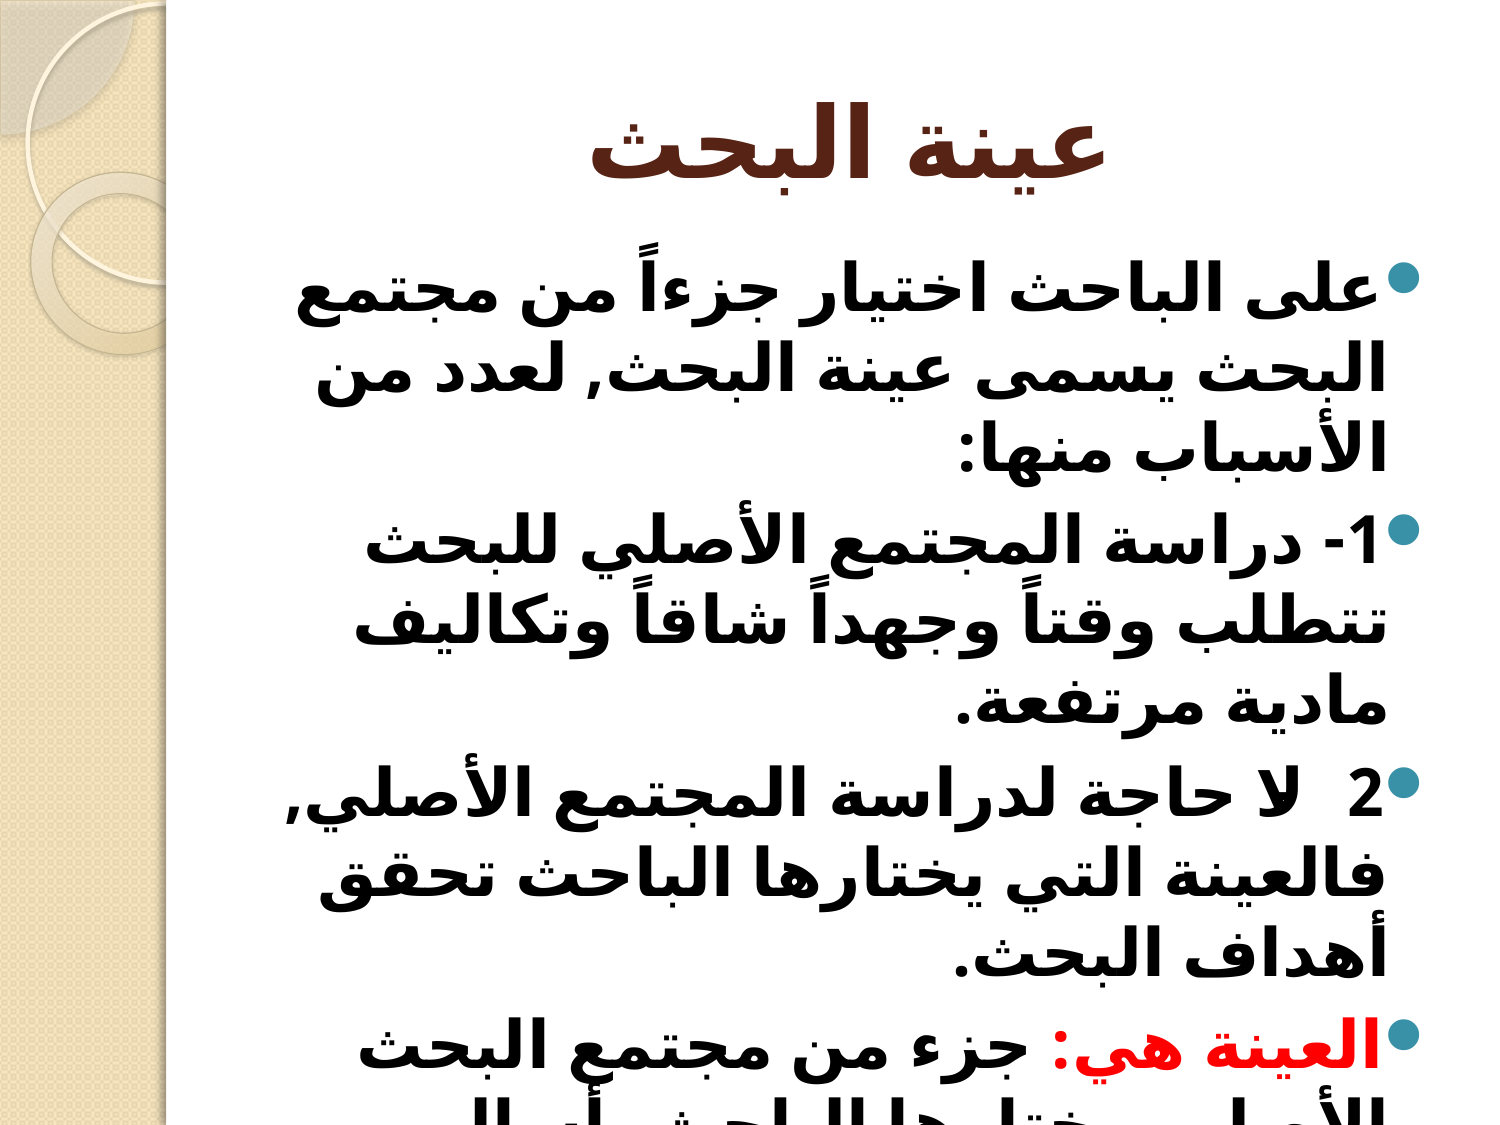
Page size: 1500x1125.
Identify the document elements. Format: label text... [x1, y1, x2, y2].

list على الباحث اختيار جزءاً من مجتمع البحث يسمى عينة البحث, لعدد من الأسباب منها: 1- دراسة المجتمع الأصلي للبحث تتطلب وقتاً وجهداً شاقاً وتكاليف مادية مرتفعة. 2- لا حاجة لدراسة المجتمع الأصلي, فالعينة التي يختارها الباحث تحقق أهداف البحث. العينة هي: جزء من مجتمع البحث الأصلي, يختارها الباحث بأساليب مختلفة وتضم عدداً من أفراد المجتمع الأصلي. [235, 237, 1466, 1025]
title عينة البحث [235, 45, 1466, 233]
